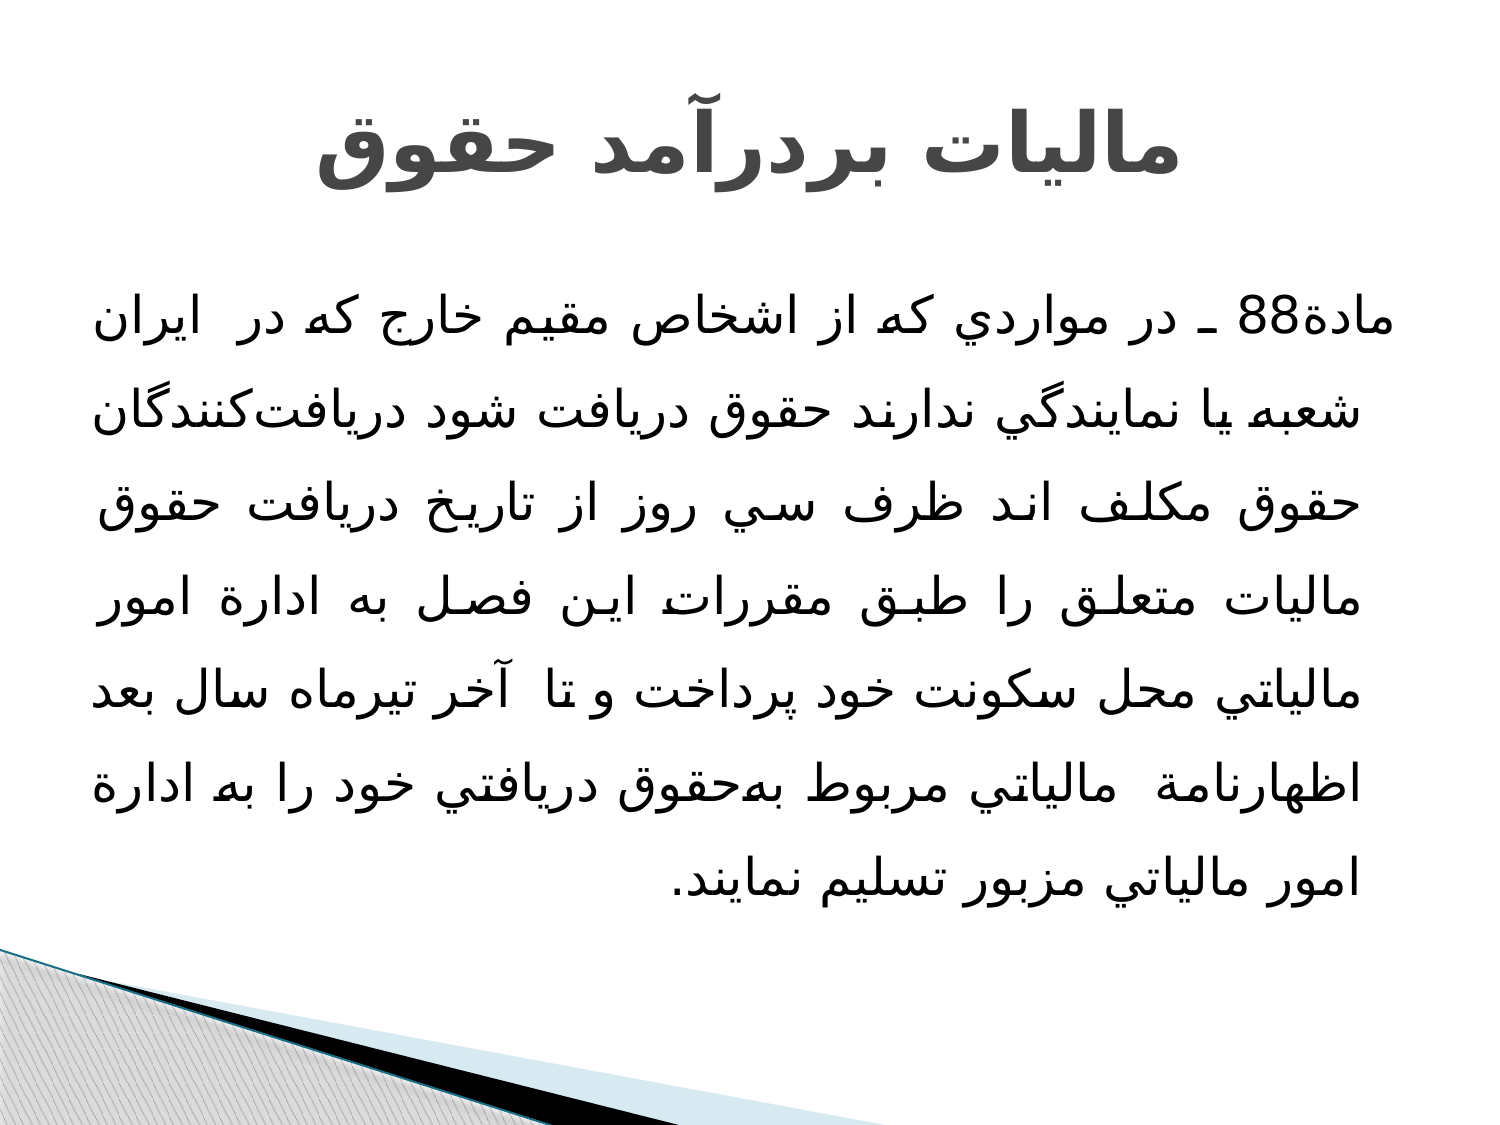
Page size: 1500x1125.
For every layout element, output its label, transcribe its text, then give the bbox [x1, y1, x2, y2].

list مادة88 ـ در مواردي که از اشخاص مقيم خارج که در ايران ‌شعبه يا نمايندگي ندارند حقوق دريافت شود دريافت‌کنندگان حقوق مکلف اند ظرف سي روز از تاريخ دريافت حقوق ماليات متعلق را طبق مقررات اين فصل به ادارة امور مالياتي محل سکونت خود پرداخت و تا آخر تيرماه سال بعد اظهارنامة مالياتي مربوط به‌حقوق دريافتي خود را به ادارة امور مالياتي مزبور تسليم نمايند. [75, 243, 1425, 986]
title مالیات بردرآمد حقوق [75, 45, 1425, 233]
